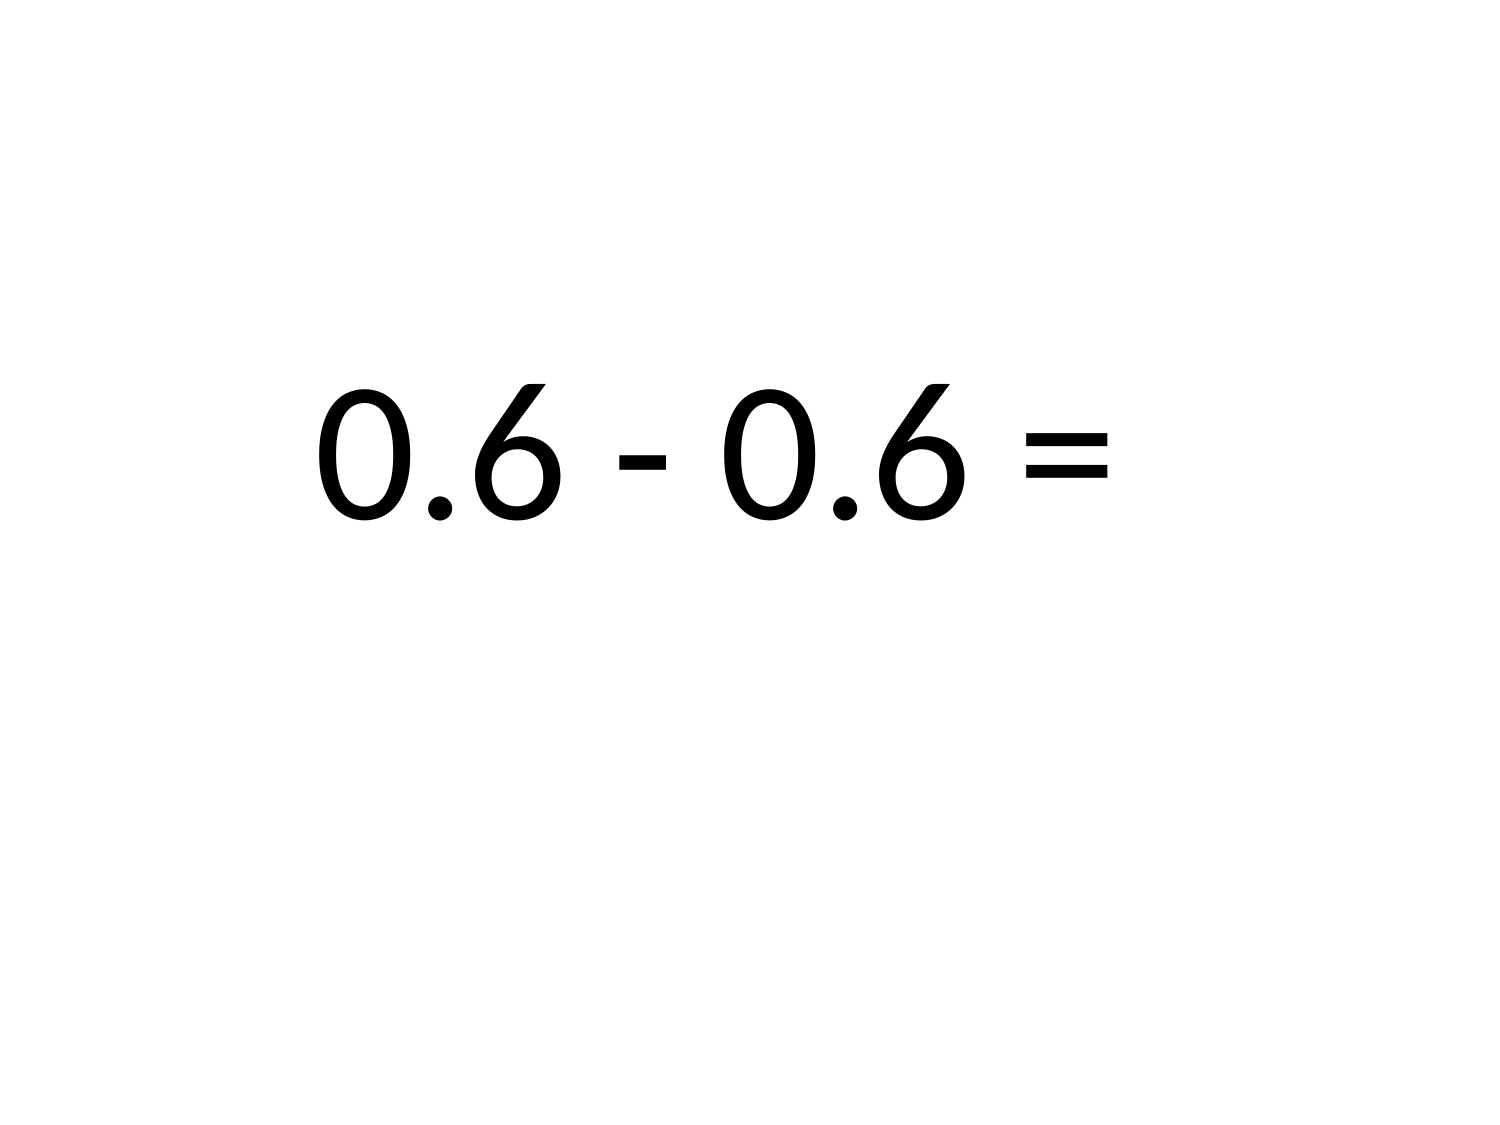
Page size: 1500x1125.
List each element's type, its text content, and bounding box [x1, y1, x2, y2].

text_box 0.6 - 0.6 = [300, 312, 1225, 568]
